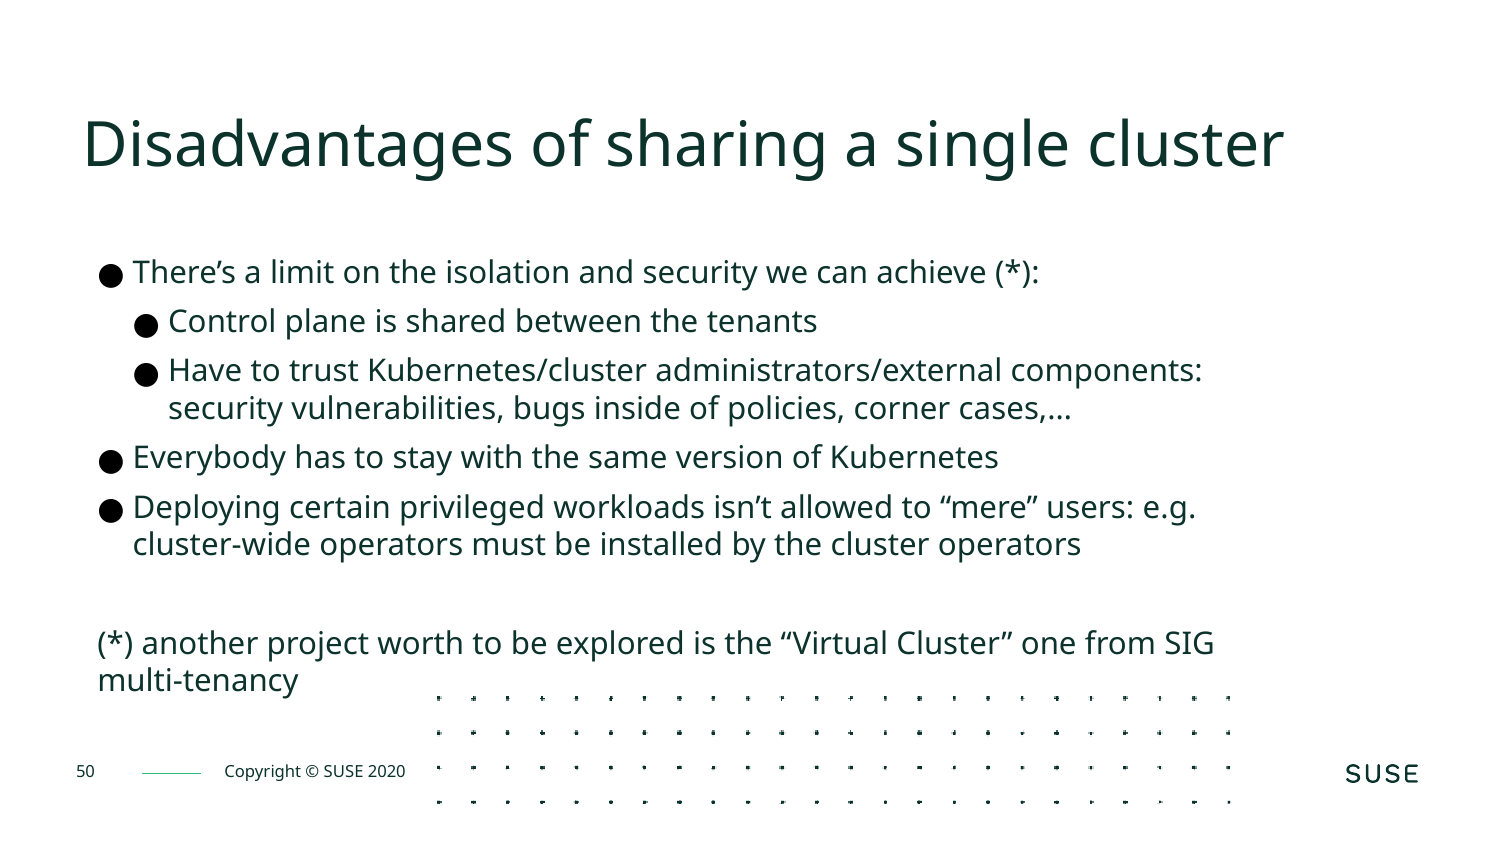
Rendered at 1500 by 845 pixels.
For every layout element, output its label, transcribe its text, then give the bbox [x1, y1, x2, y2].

text_box Disadvantages of sharing a single cluster [82, 103, 1453, 260]
picture [1346, 764, 1418, 783]
picture [437, 696, 1255, 815]
text_box There’s a limit on the isolation and security we can achieve (*): Control plane is shared between the tenants Have to trust Kubernetes/cluster administrators/external components: security vulnerabilities, bugs inside of policies, corner cases,… Everybody has to stay with the same version of Kubernetes Deploying certain privileged workloads isn’t allowed to “mere” users: e.g. cluster-wide operators must be installed by the cluster operators (*) another project worth to be explored is the “Virtual Cluster” one from SIG multi-tenancy [82, 244, 1299, 695]
